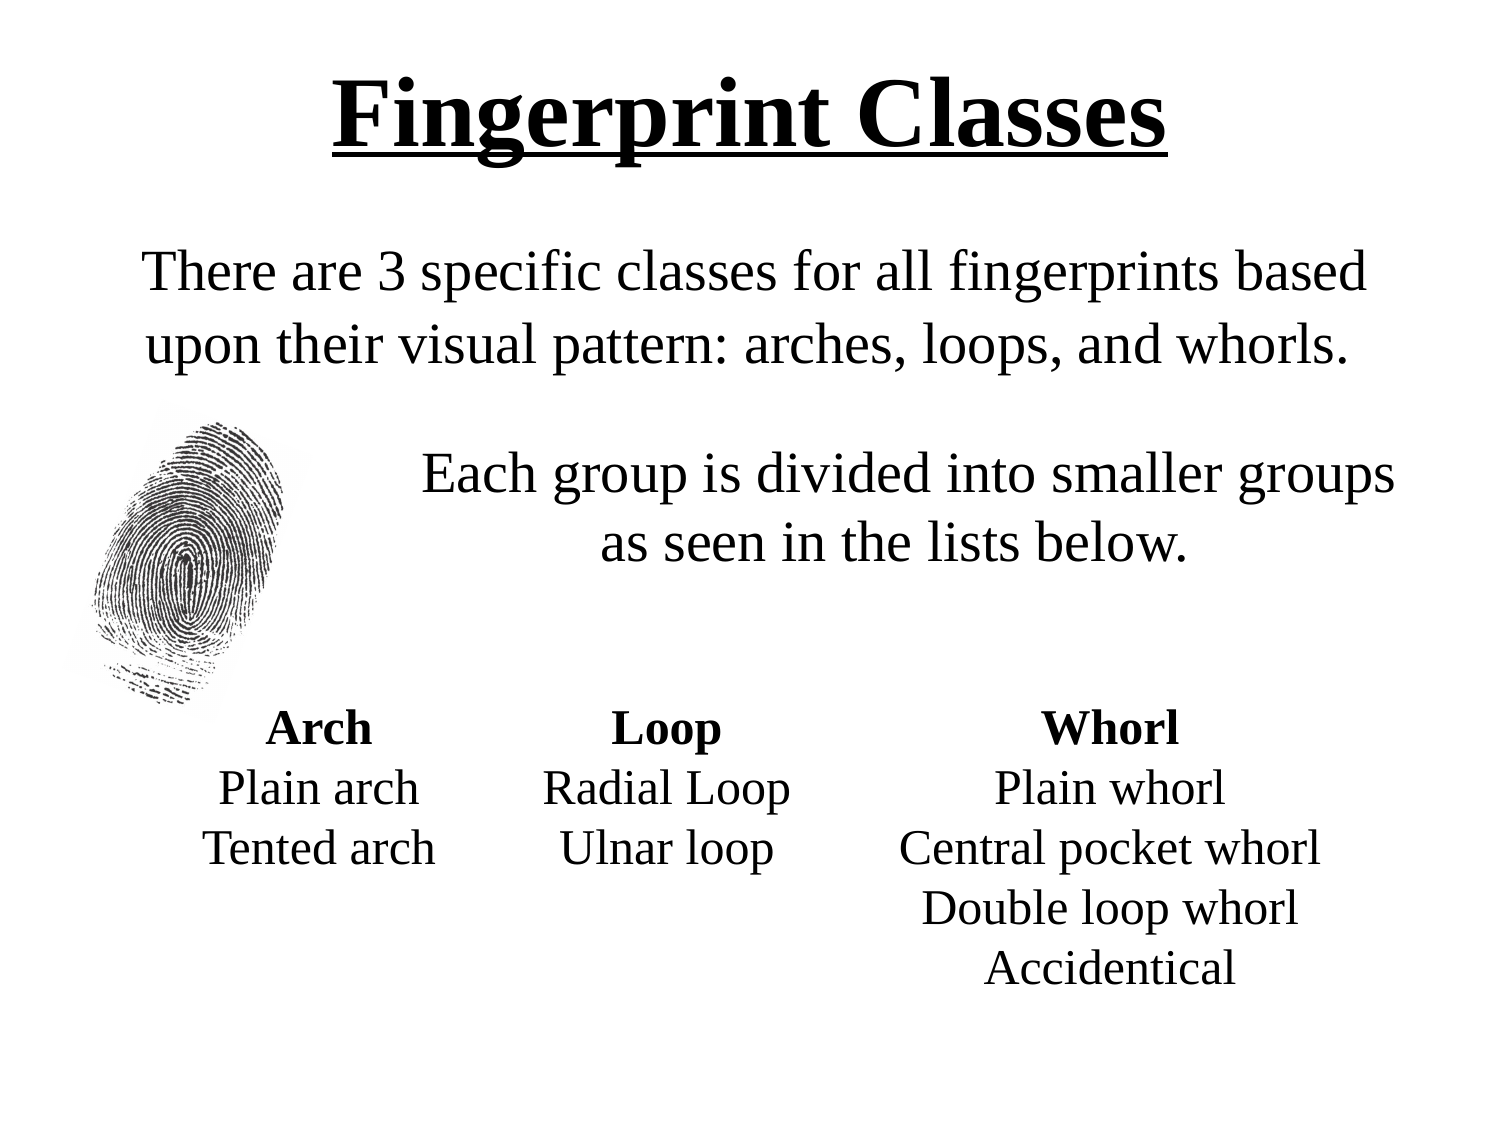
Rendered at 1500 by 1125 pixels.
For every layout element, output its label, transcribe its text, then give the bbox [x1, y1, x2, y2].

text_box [162, 687, 1363, 938]
list There are 3 specific classes for all fingerprints based upon their visual pattern: arches, loops, and whorls. Each group is divided into smaller groups as seen in the lists below. [49, 224, 1476, 601]
title Fingerprint Classes [74, 12, 1426, 201]
picture [63, 400, 312, 705]
